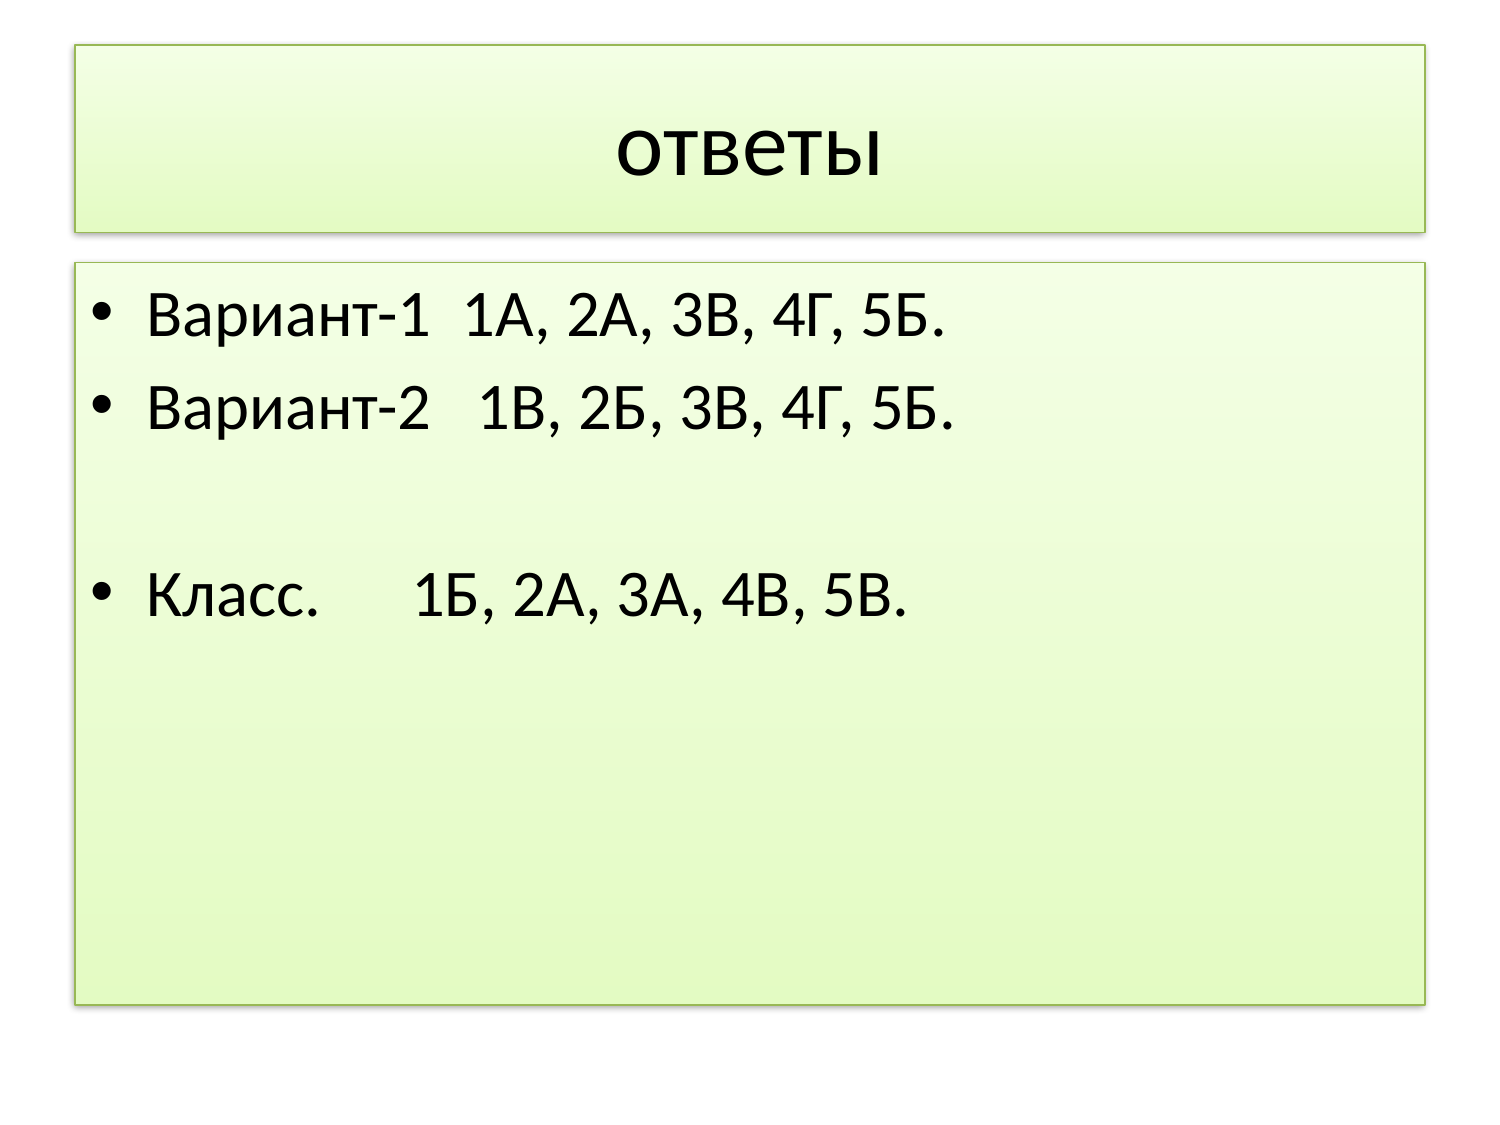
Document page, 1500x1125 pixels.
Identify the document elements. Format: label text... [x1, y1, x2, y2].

title ответы [74, 44, 1426, 233]
list Вариант-1 1А, 2А, 3В, 4Г, 5Б. Вариант-2 1В, 2Б, 3В, 4Г, 5Б. Класс. 1Б, 2А, 3А, 4В, 5В. [74, 262, 1426, 1006]
